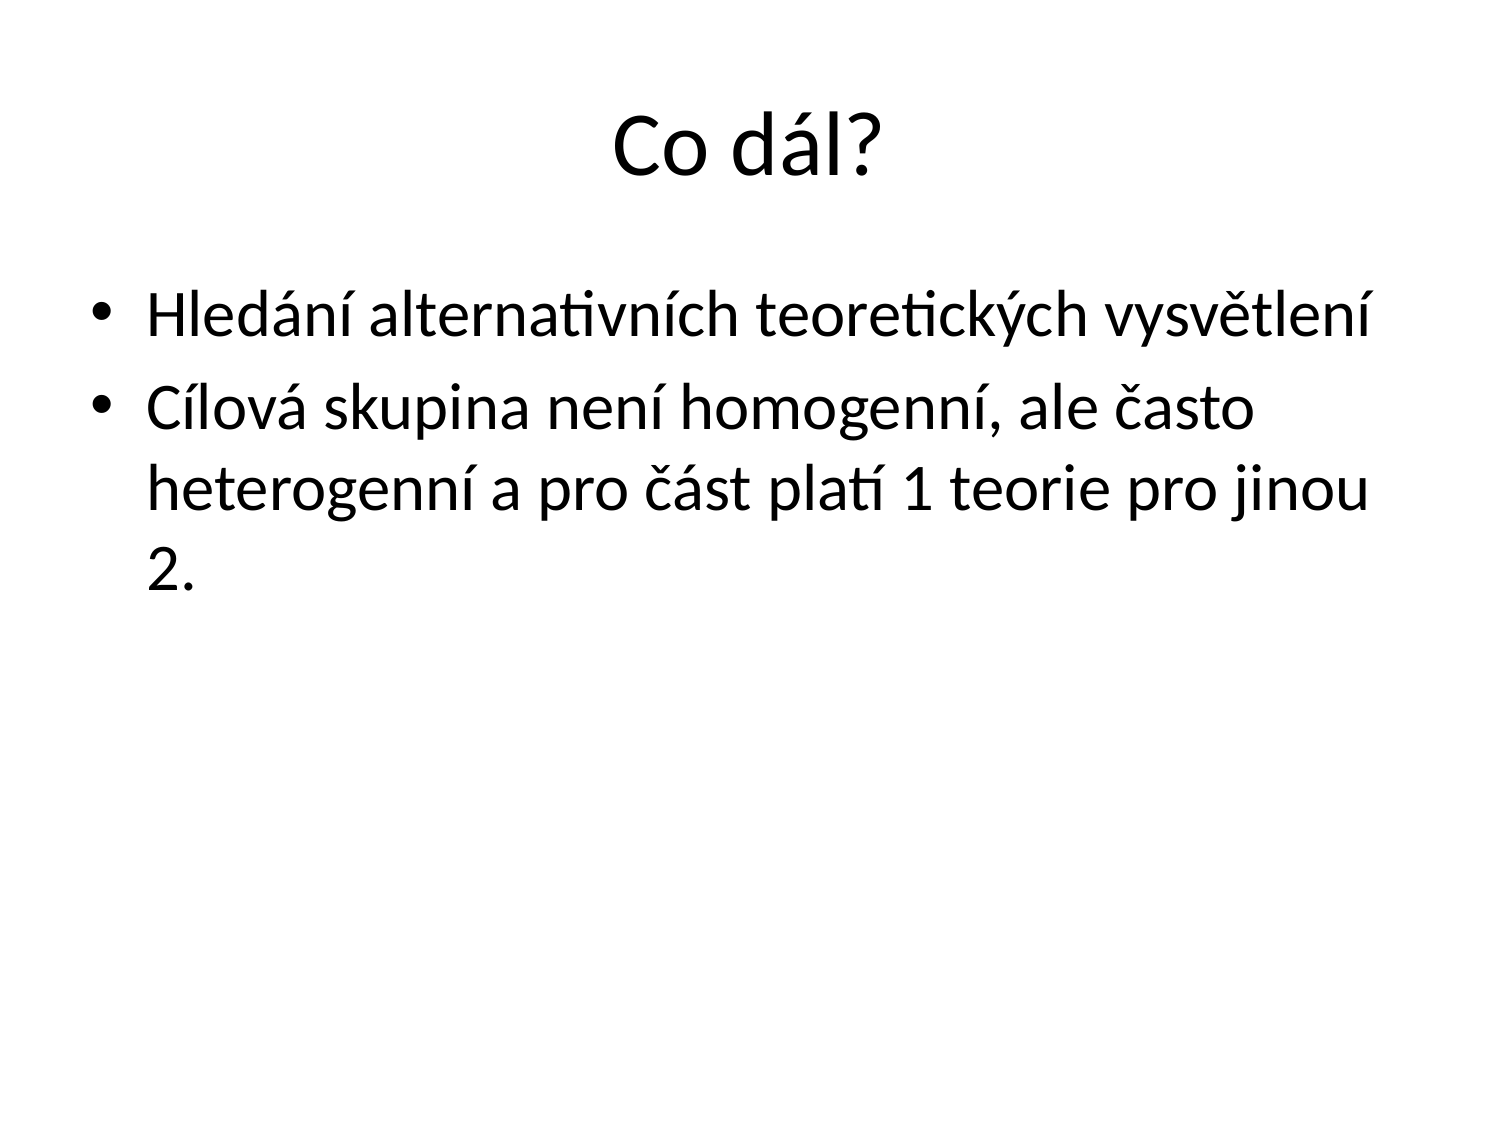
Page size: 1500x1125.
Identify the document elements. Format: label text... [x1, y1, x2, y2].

title Co dál? [75, 45, 1425, 233]
list Hledání alternativních teoretických vysvětlení Cílová skupina není homogenní, ale často heterogenní a pro část platí 1 teorie pro jinou 2. [75, 262, 1425, 1005]
